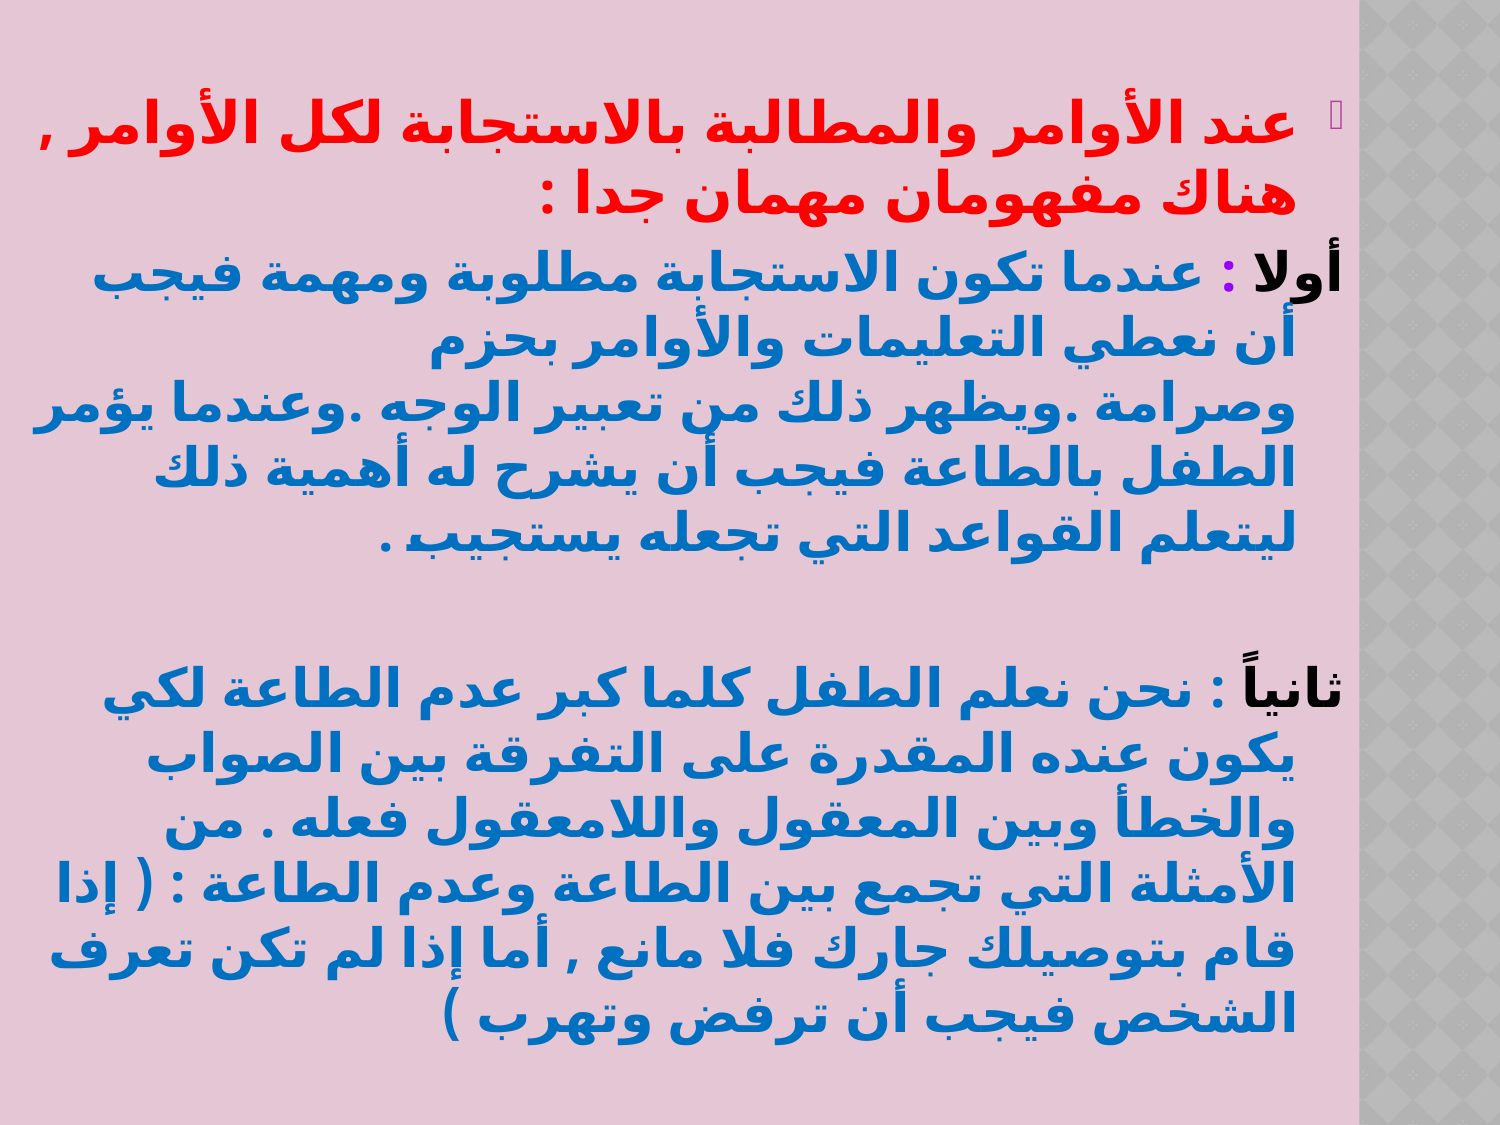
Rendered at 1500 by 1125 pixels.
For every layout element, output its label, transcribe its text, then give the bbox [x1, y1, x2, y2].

list عند الأوامر والمطالبة بالاستجابة لكل الأوامر , هناك مفهومان مهمان جدا : أولا : عندما تكون الاستجابة مطلوبة ومهمة فيجب أن نعطي التعليمات والأوامر بحزم وصرامة .ويظهر ذلك من تعبير الوجه .وعندما يؤمر الطفل بالطاعة فيجب أن يشرح له أهمية ذلك ليتعلم القواعد التي تجعله يستجيب . ثانياً : نحن نعلم الطفل كلما كبر عدم الطاعة لكي يكون عنده المقدرة على التفرقة بين الصواب والخطأ وبين المعقول واللامعقول فعله . من الأمثلة التي تجمع بين الطاعة وعدم الطاعة : ( إذا قام بتوصيلك جارك فلا مانع , أما إذا لم تكن تعرف الشخص فيجب أن ترفض وتهرب ) [0, 0, 1360, 1125]
